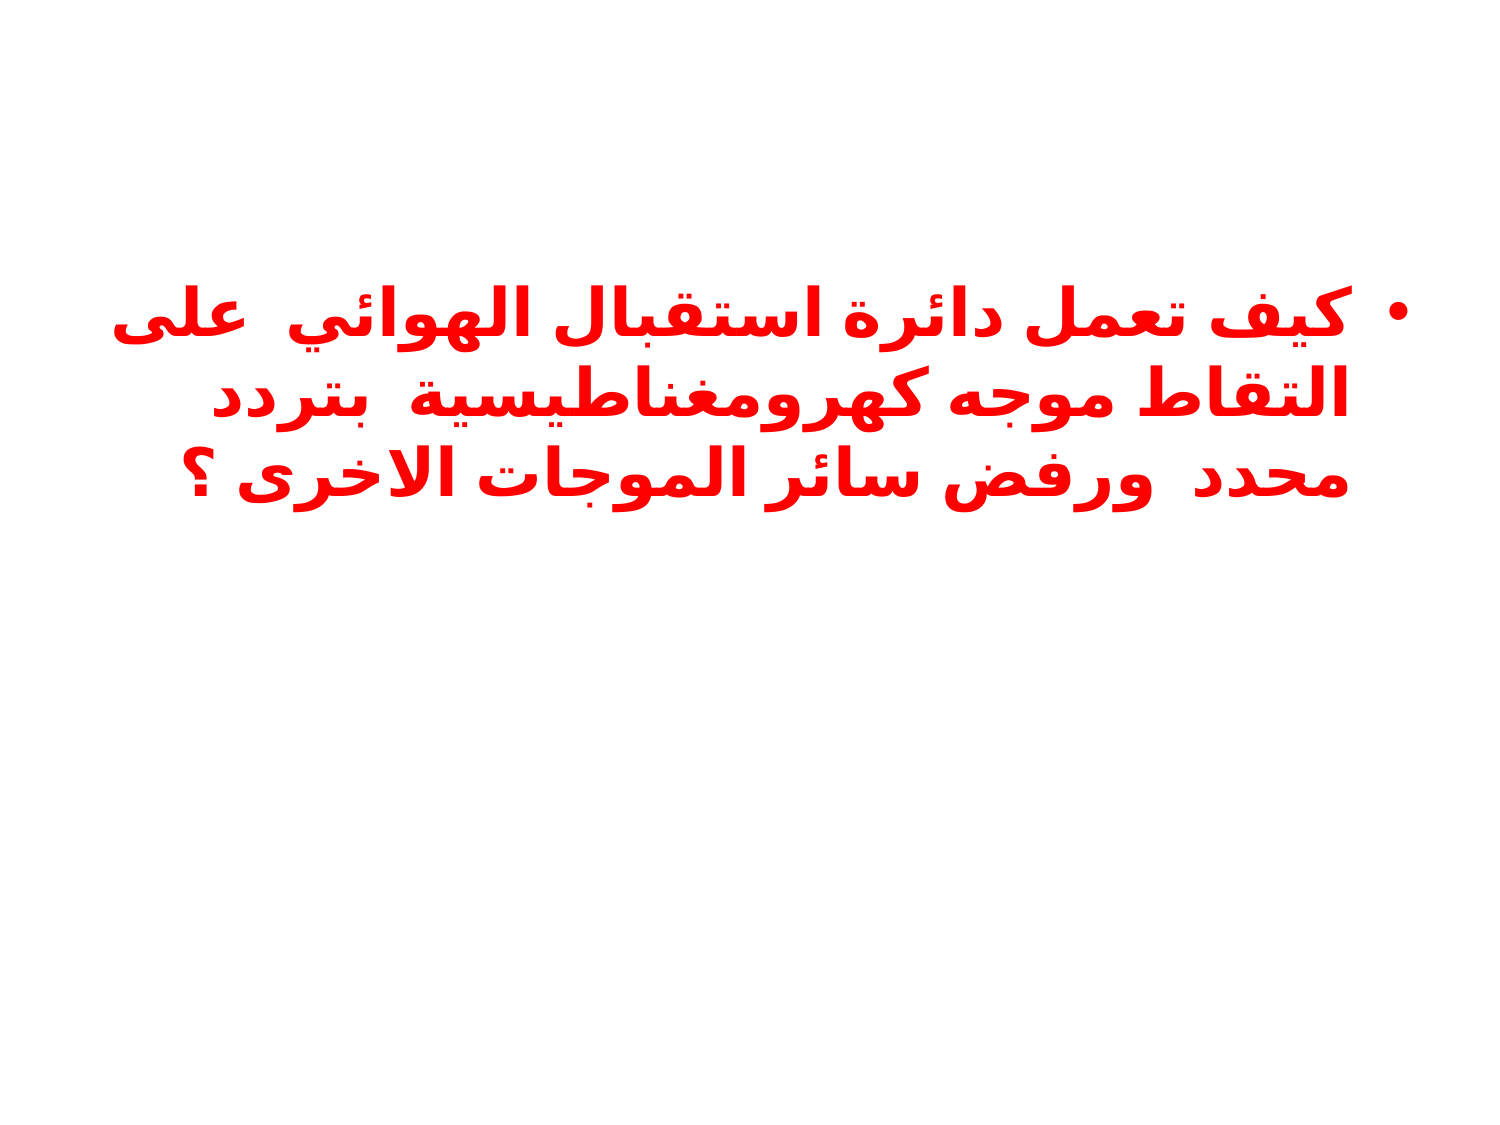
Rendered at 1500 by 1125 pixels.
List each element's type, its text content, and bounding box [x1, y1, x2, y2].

list كيف تعمل دائرة استقبال الهوائي على التقاط موجه كهرومغناطيسية بتردد محدد ورفض سائر الموجات الاخرى ؟ [75, 262, 1425, 1005]
